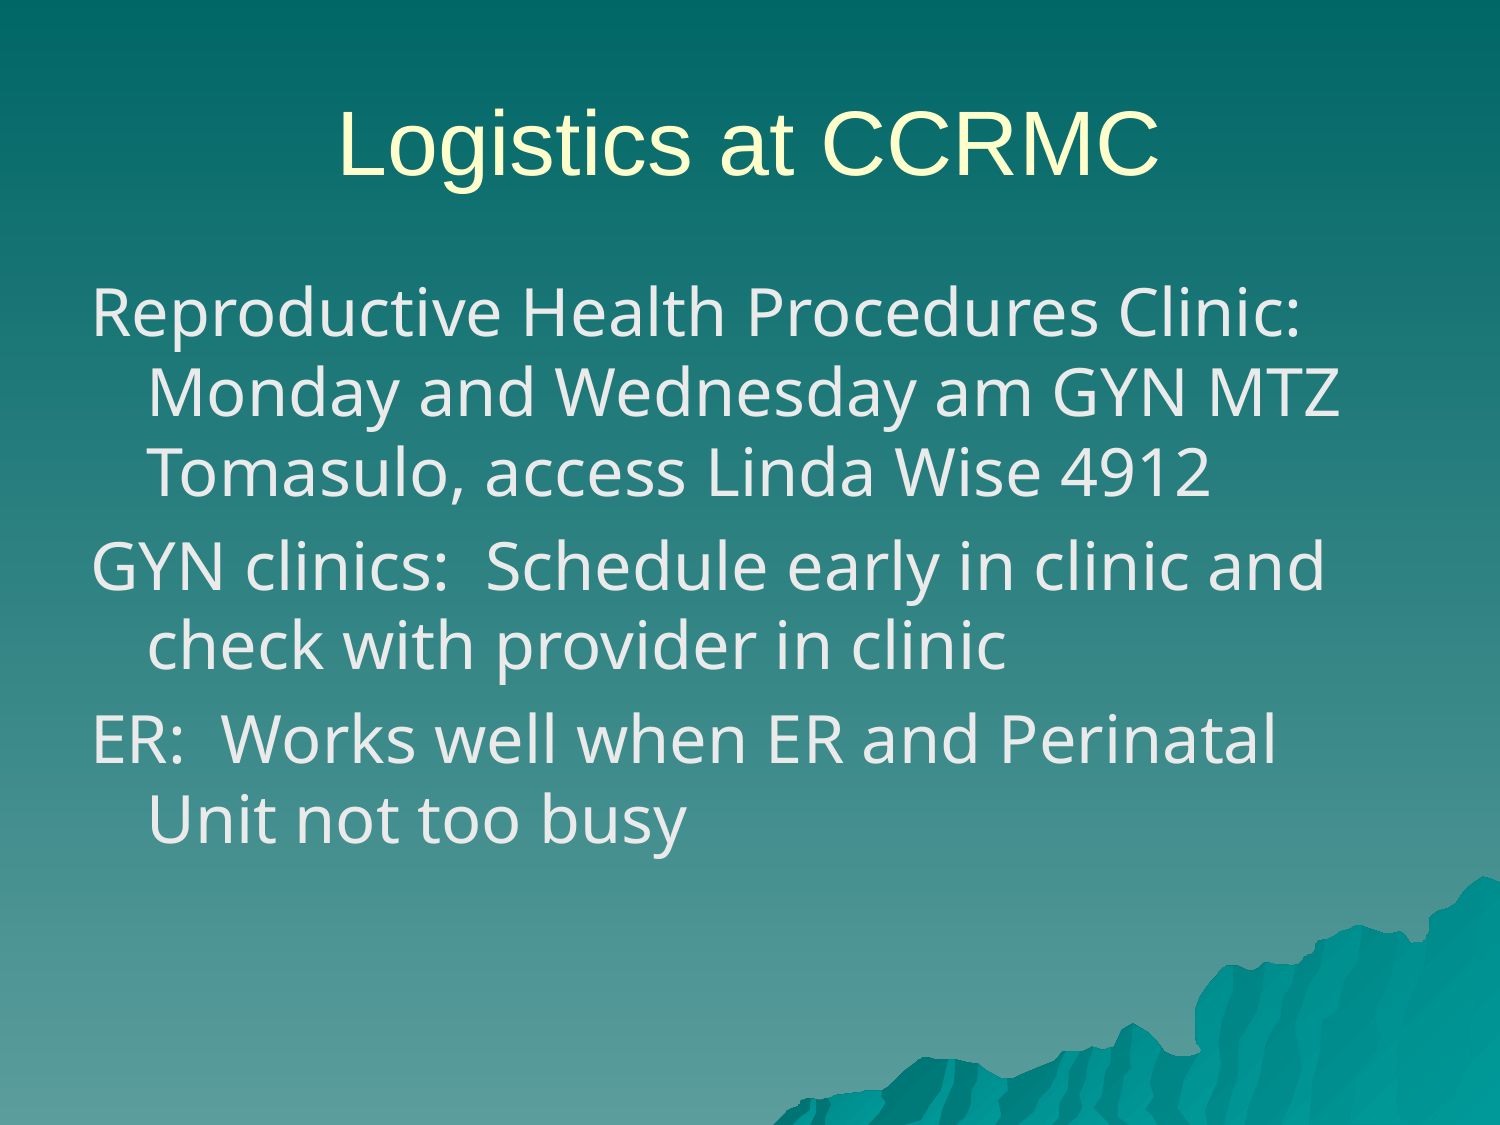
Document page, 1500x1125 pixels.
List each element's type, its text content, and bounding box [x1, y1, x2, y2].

list Reproductive Health Procedures Clinic: Monday and Wednesday am GYN MTZ Tomasulo, access Linda Wise 4912 GYN clinics: Schedule early in clinic and check with provider in clinic ER: Works well when ER and Perinatal Unit not too busy [74, 262, 1426, 1006]
title Logistics at CCRMC [74, 45, 1426, 233]
